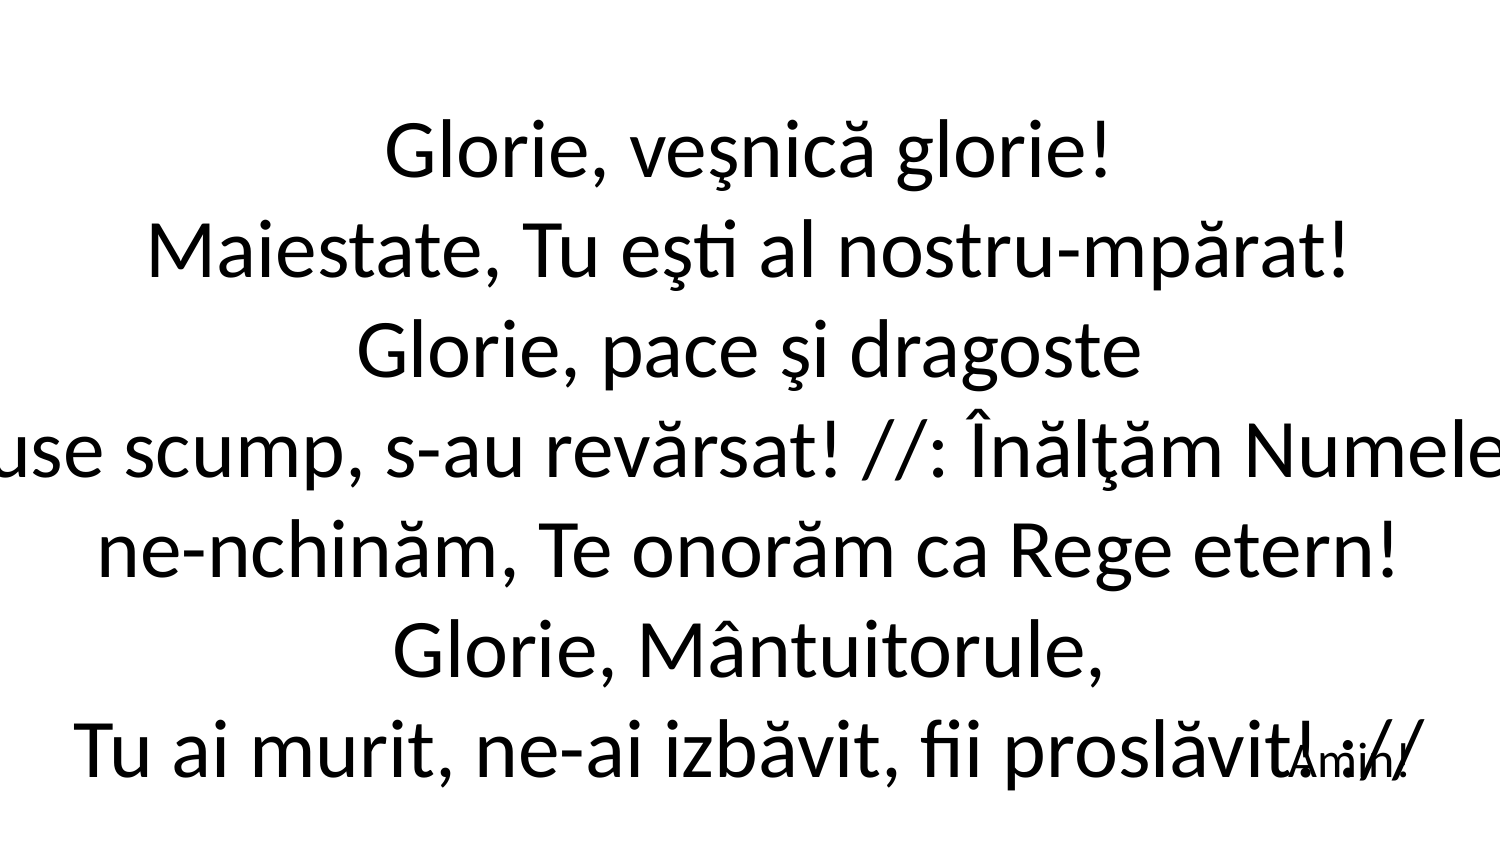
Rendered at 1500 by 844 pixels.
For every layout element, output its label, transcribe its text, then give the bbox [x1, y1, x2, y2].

text_box Glorie, veşnică glorie! Maiestate, Tu eşti al nostru-mpărat! Glorie, pace şi dragoste din tronul Tău, Isuse scump, s-au revărsat! //: Înălţăm Numele Tău, slăvit Isuse, ne-nchinăm, Te onorăm ca Rege etern! Glorie, Mântuitorule, Tu ai murit, ne-ai izbăvit, fii proslăvit! :// [0, 42, 1500, 802]
text_box Amin! [1273, 674, 1427, 795]
